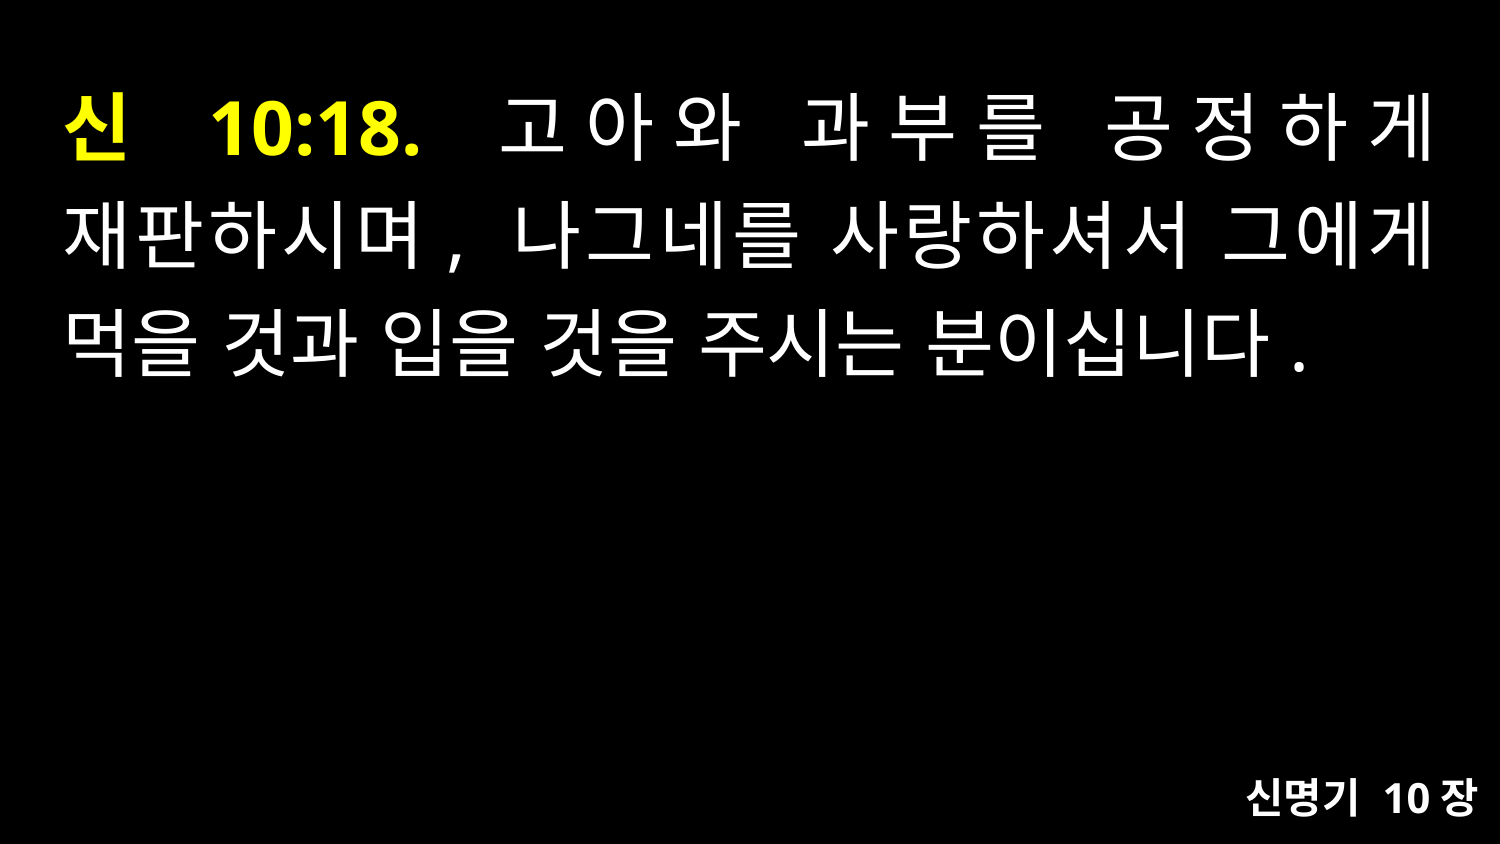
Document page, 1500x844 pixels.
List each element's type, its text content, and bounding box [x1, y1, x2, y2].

subtitle 신명기 10장 [916, 770, 1500, 844]
title 신 10:18. 고아와 과부를 공정하게 재판하시며, 나그네를 사랑하셔서 그에게 먹을 것과 입을 것을 주시는 분이십니다. [0, 0, 1500, 844]
